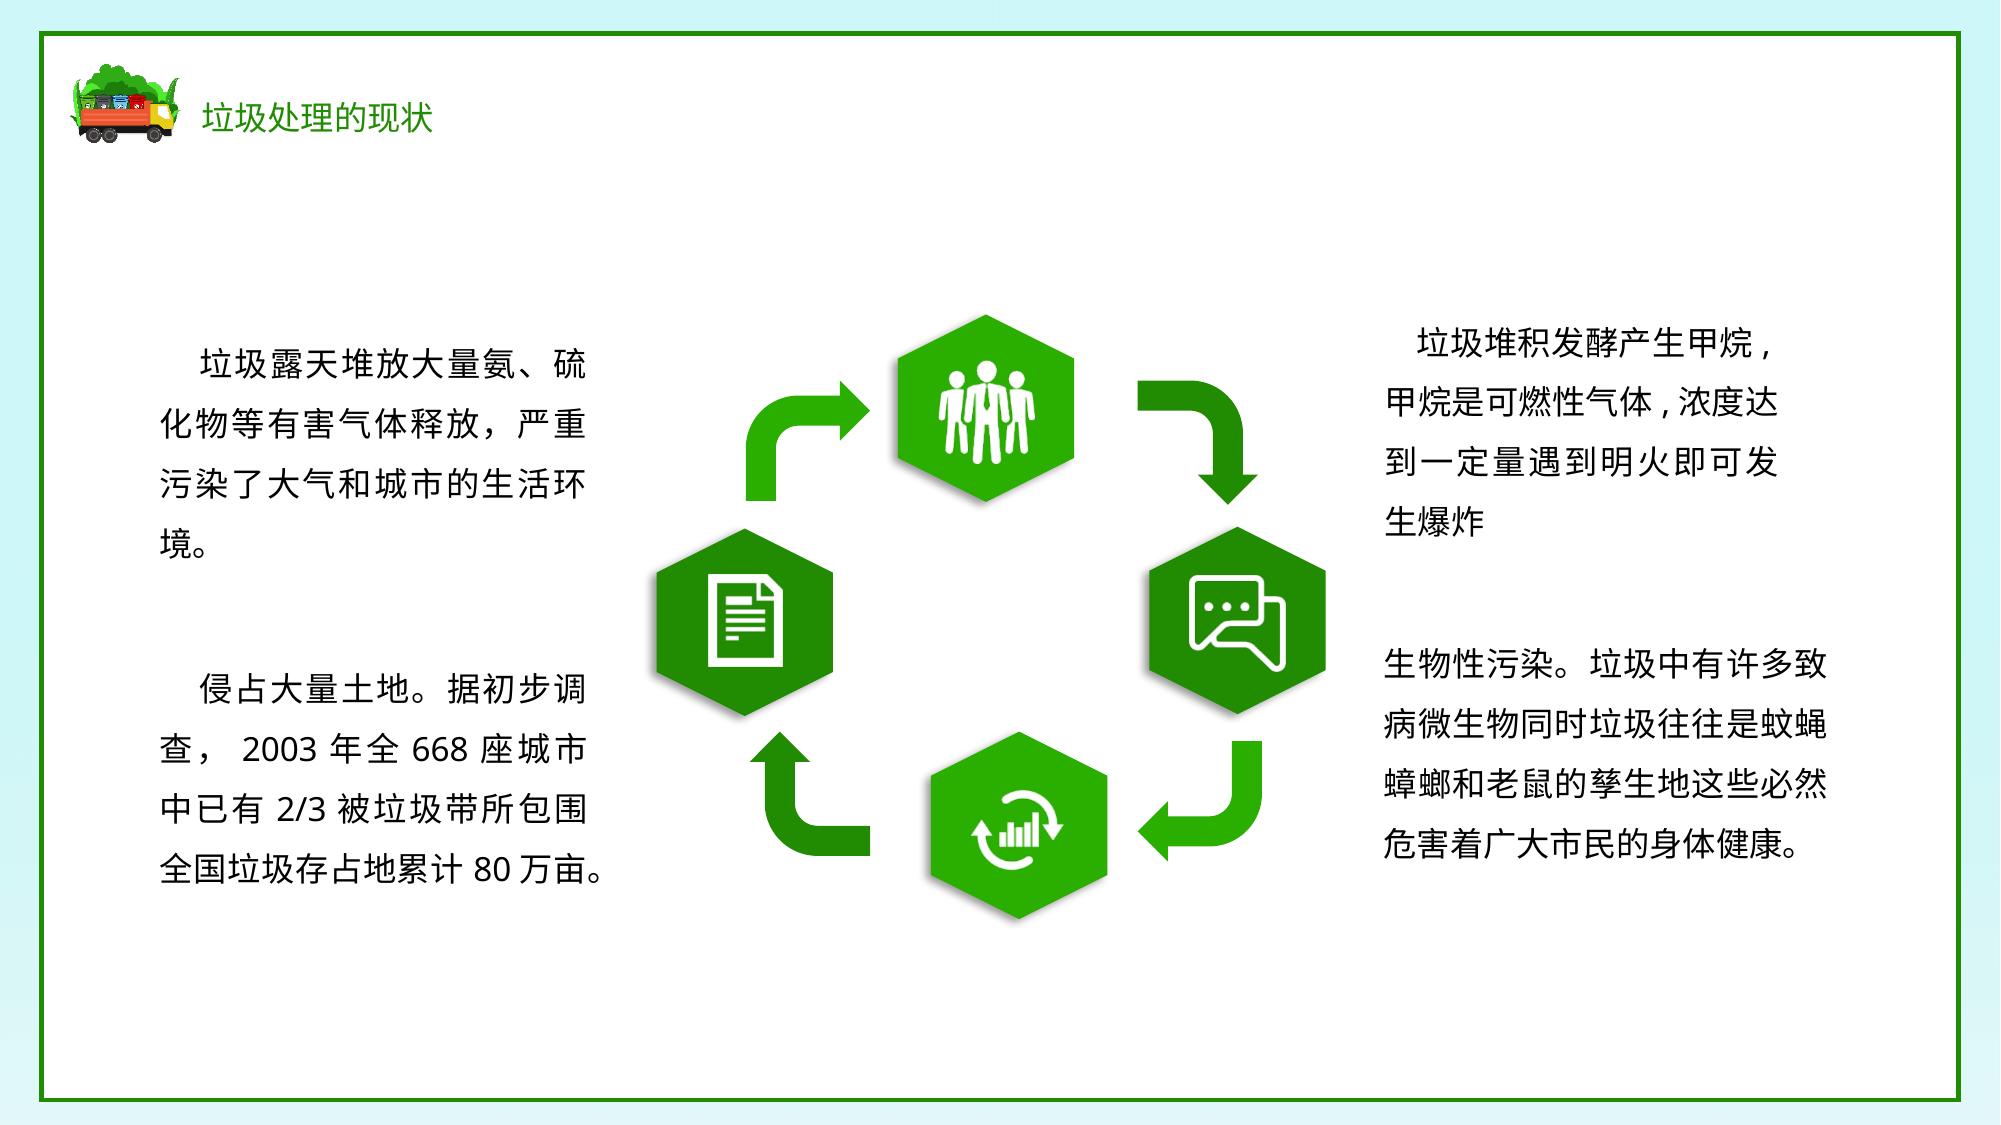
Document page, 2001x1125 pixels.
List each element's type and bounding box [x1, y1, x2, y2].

picture [0, 0, 2000, 1125]
text_box [656, 314, 1326, 919]
